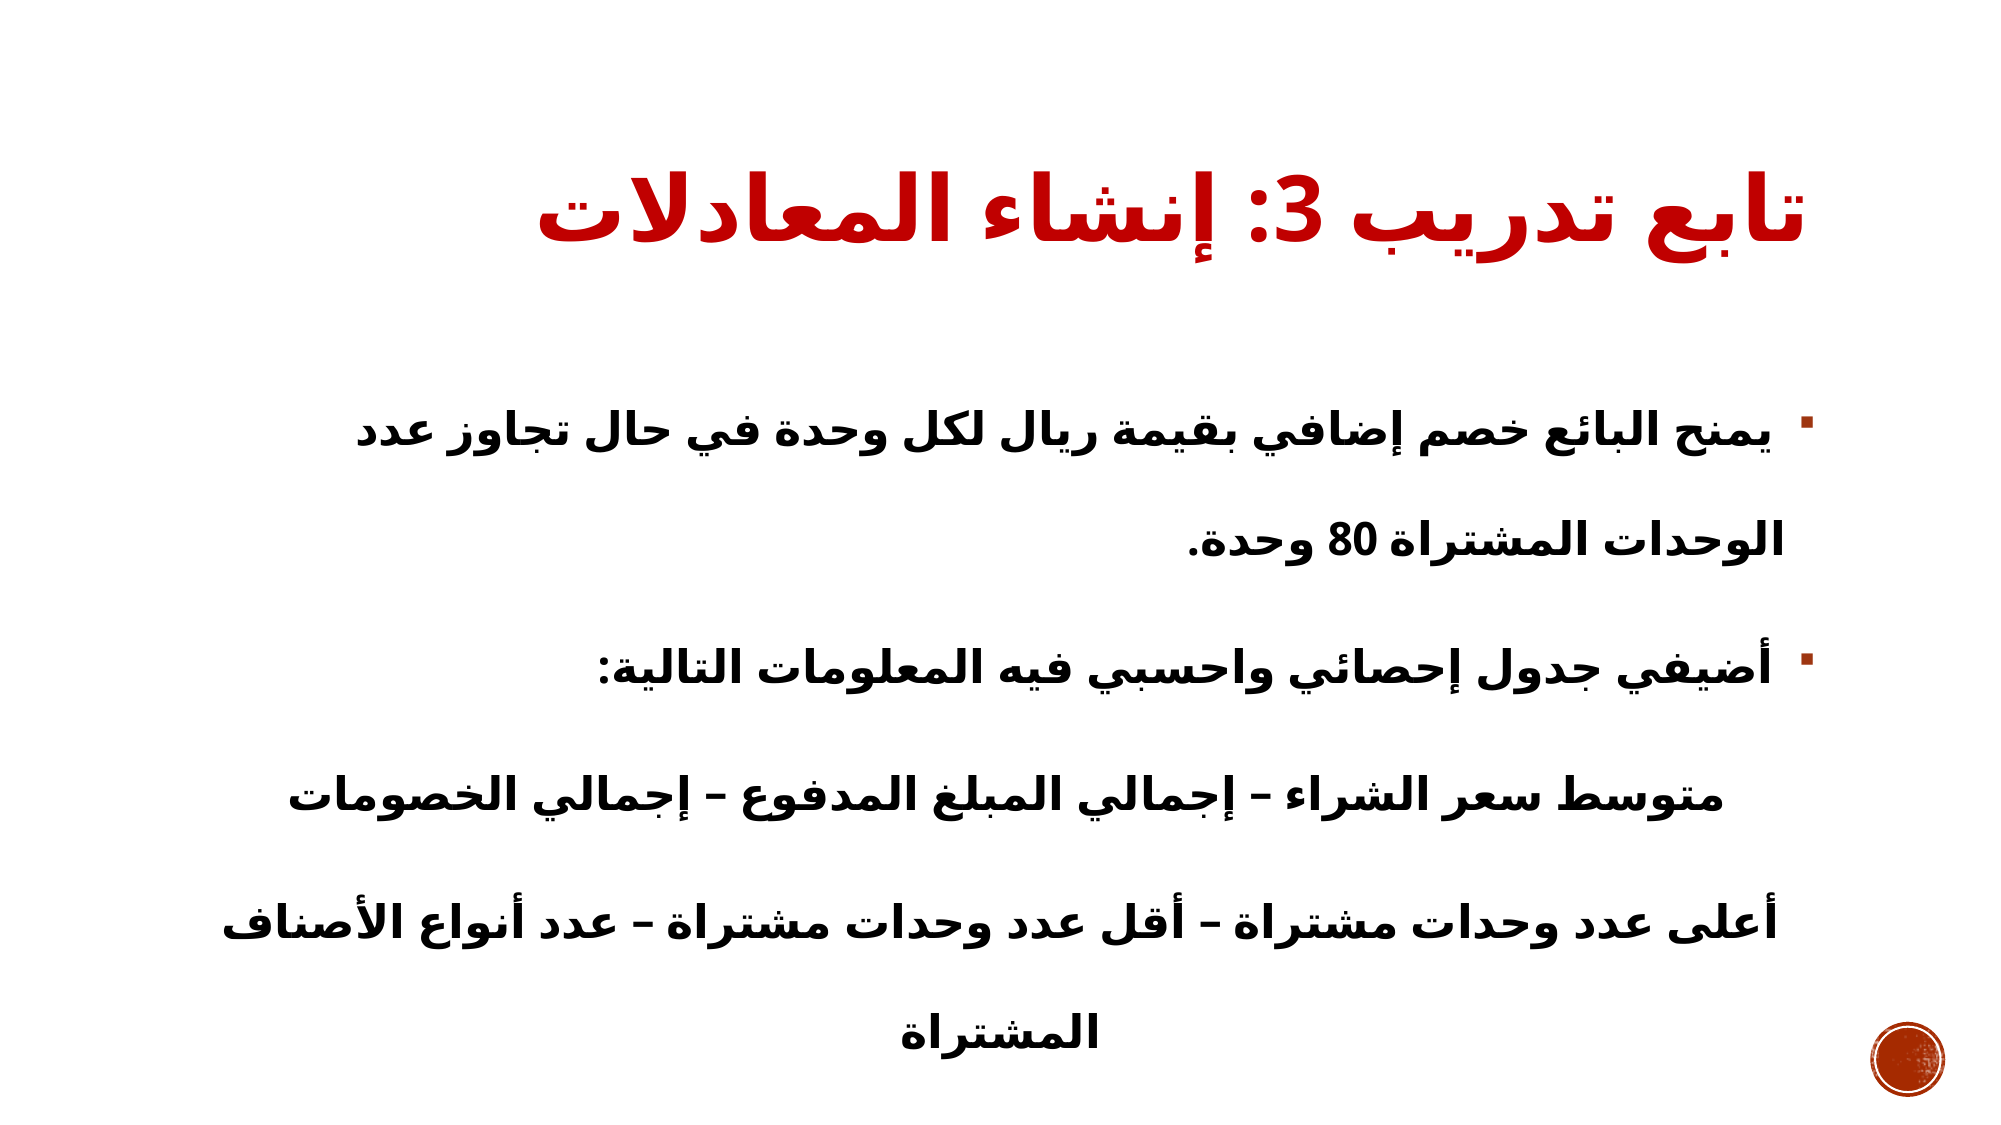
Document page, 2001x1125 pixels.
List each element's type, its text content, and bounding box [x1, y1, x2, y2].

title تابع تدريب 3: إنشاء المعادلات [175, 79, 1826, 336]
list يمنح البائع خصم إضافي بقيمة ريال لكل وحدة في حال تجاوز عدد الوحدات المشتراة 80 وحدة. أضيفي جدول إحصائي واحسبي فيه المعلومات التالية: متوسط سعر الشراء – إجمالي المبلغ المدفوع – إجمالي الخصومات أعلى عدد وحدات مشتراة – أقل عدد وحدات مشتراة – عدد أنواع الأصناف المشتراة [175, 336, 1826, 1066]
